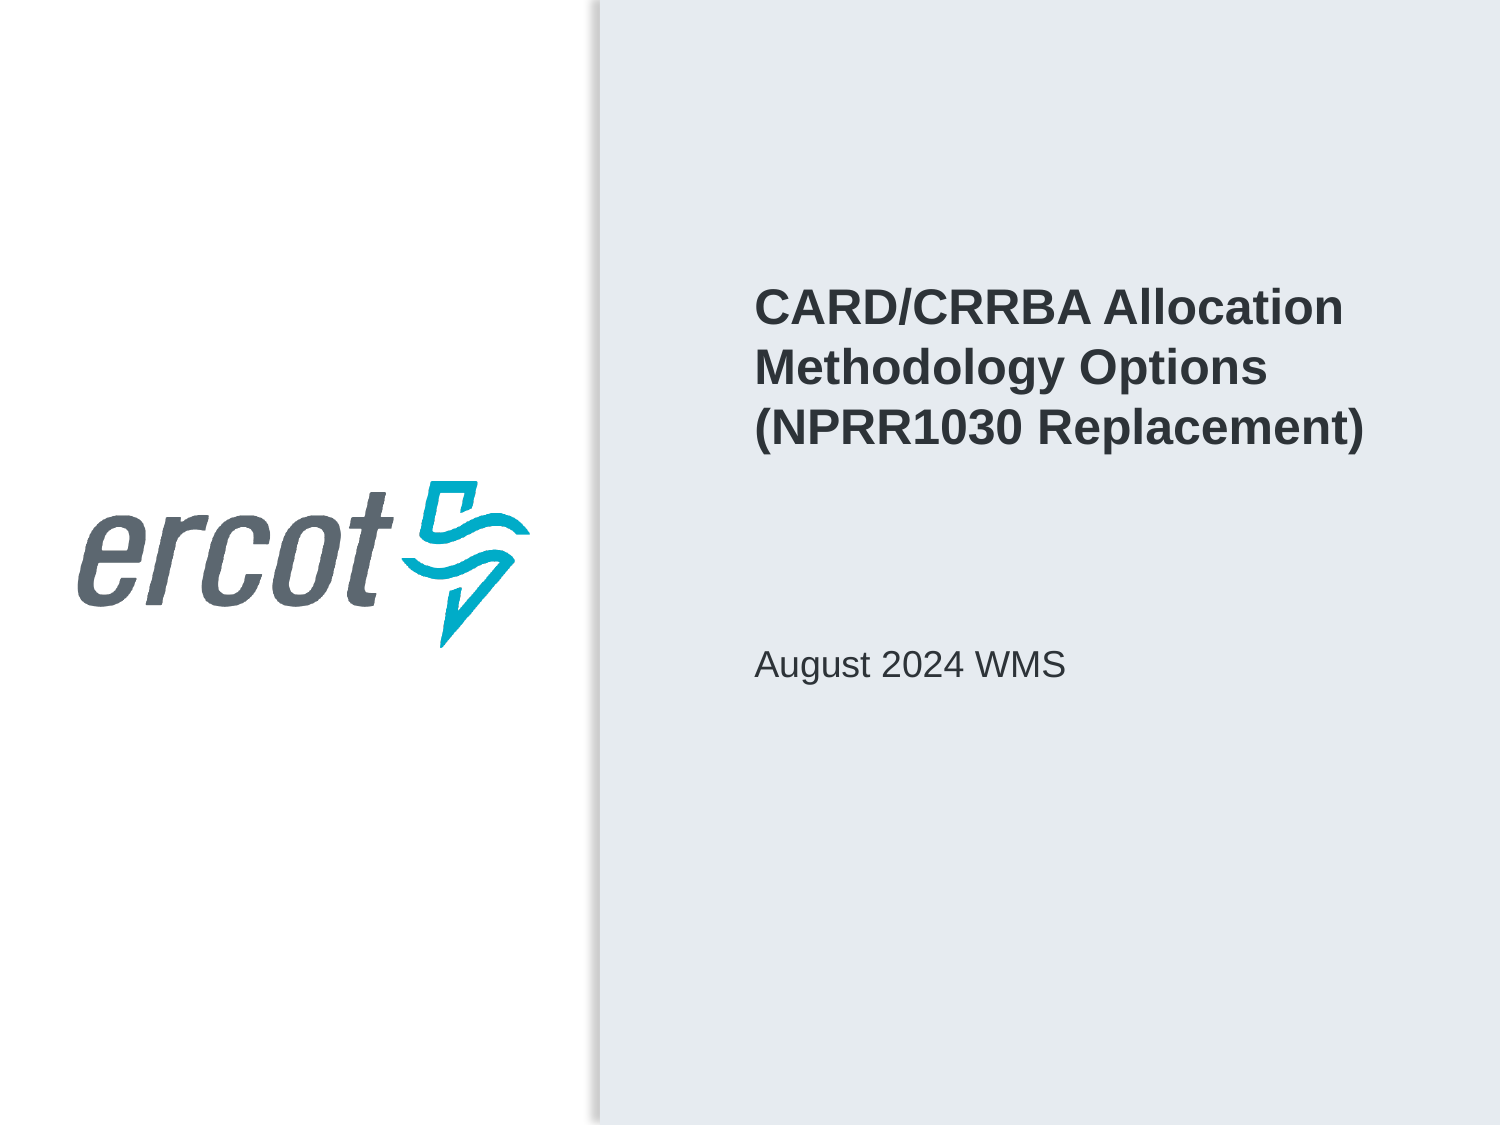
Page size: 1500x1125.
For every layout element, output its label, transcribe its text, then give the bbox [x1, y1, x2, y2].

picture [68, 471, 538, 654]
text_box CARD/CRRBA Allocation Methodology Options (NPRR1030 Replacement) August 2024 WMS [739, 267, 1464, 783]
